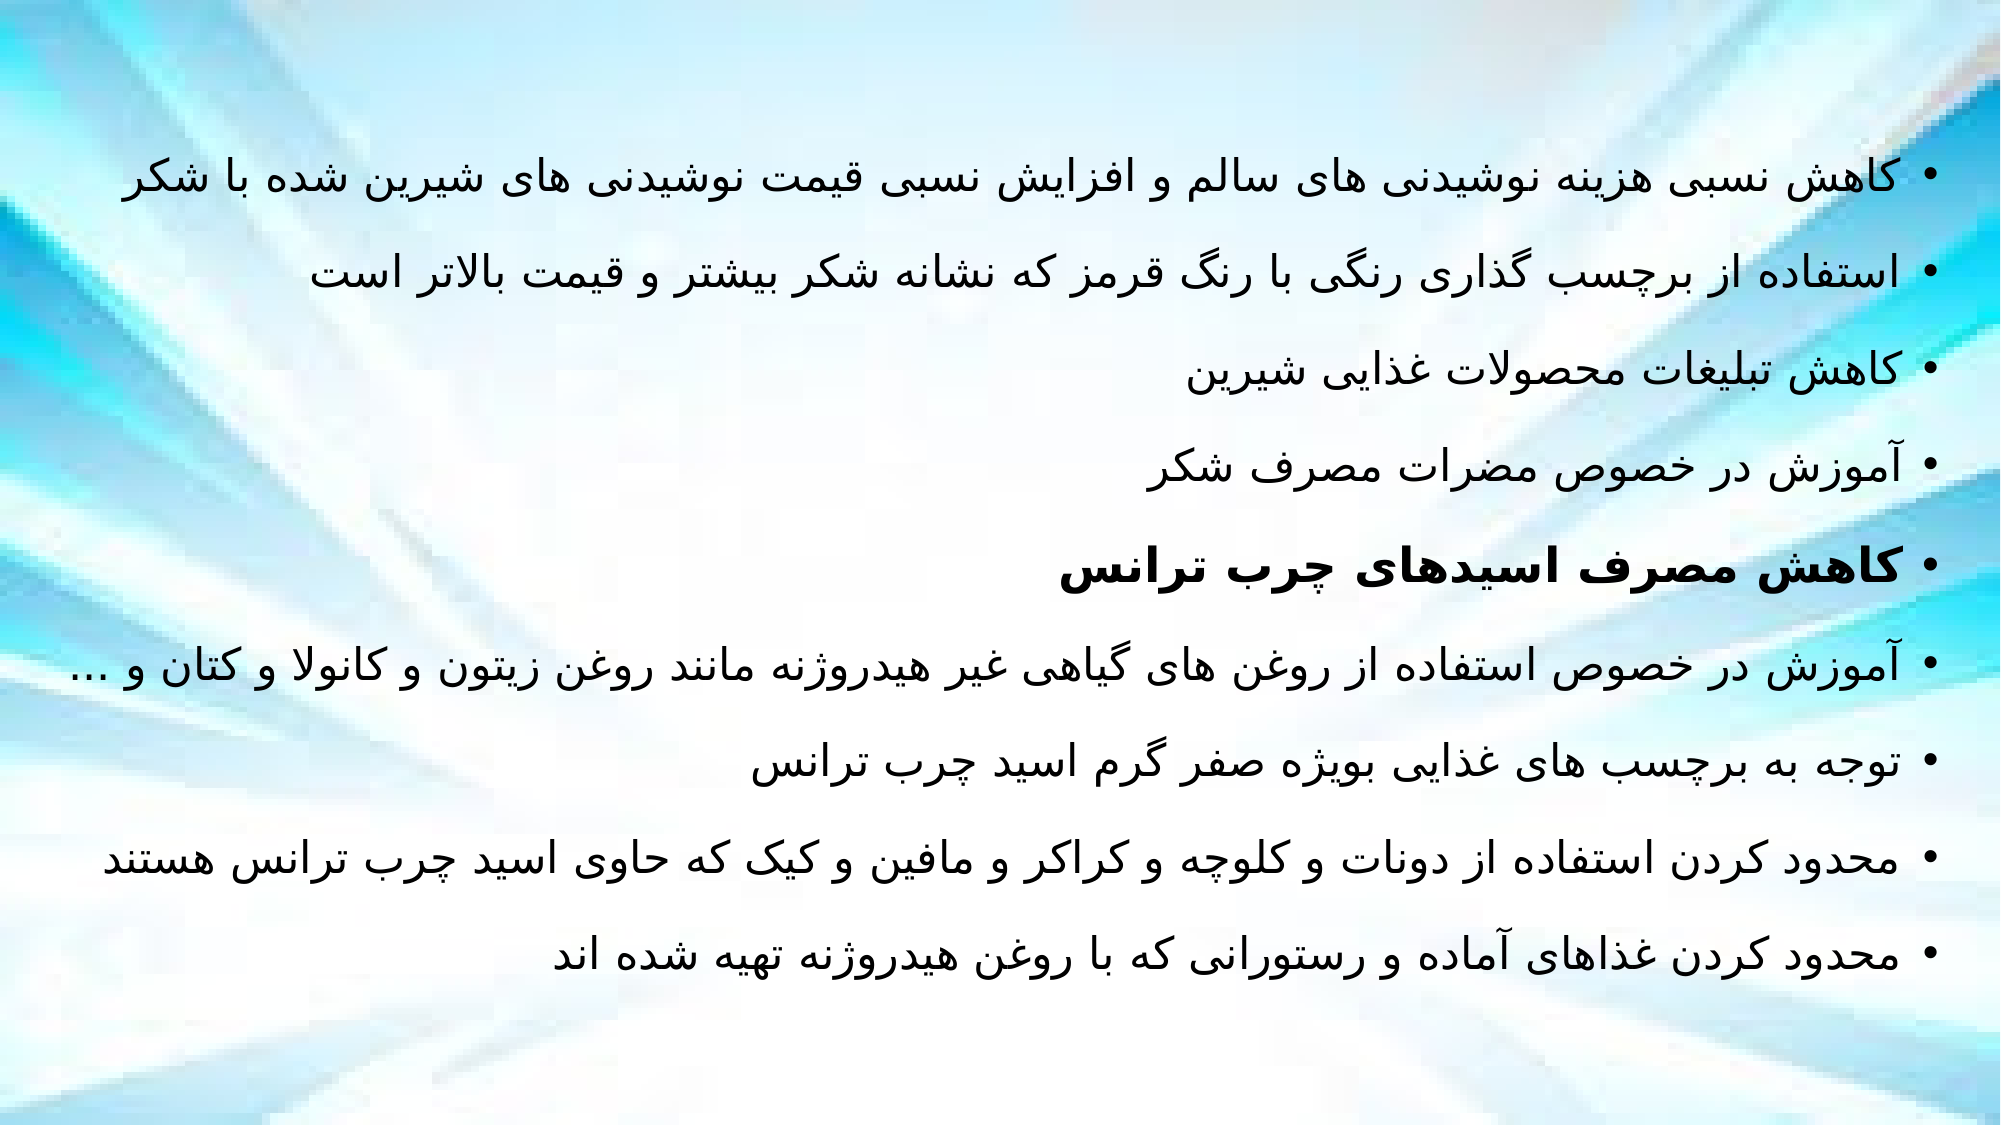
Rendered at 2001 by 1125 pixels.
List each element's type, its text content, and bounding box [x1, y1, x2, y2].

list کاهش نسبی هزینه نوشیدنی های سالم و افزایش نسبی قیمت نوشیدنی های شیرین شده با شکر استفاده از برچسب گذاری رنگی با رنگ قرمز که نشانه شکر بیشتر و قیمت بالاتر است کاهش تبلیغات محصولات غذایی شیرین آموزش در خصوص مضرات مصرف شکر کاهش مصرف اسیدهای چرب ترانس آموزش در خصوص استفاده از روغن های گیاهی غیر هیدروژنه مانند روغن زیتون و کانولا و کتان و ... توجه به برچسب های غذایی بویژه صفر گرم اسید چرب ترانس محدود کردن استفاده از دونات و کلوچه و کراکر و مافین و کیک که حاوی اسید چرب ترانس هستند محدود کردن غذاهای آماده و رستورانی که با روغن هیدروژنه تهیه شده اند [48, 111, 1950, 1065]
picture [0, 0, 2001, 1125]
